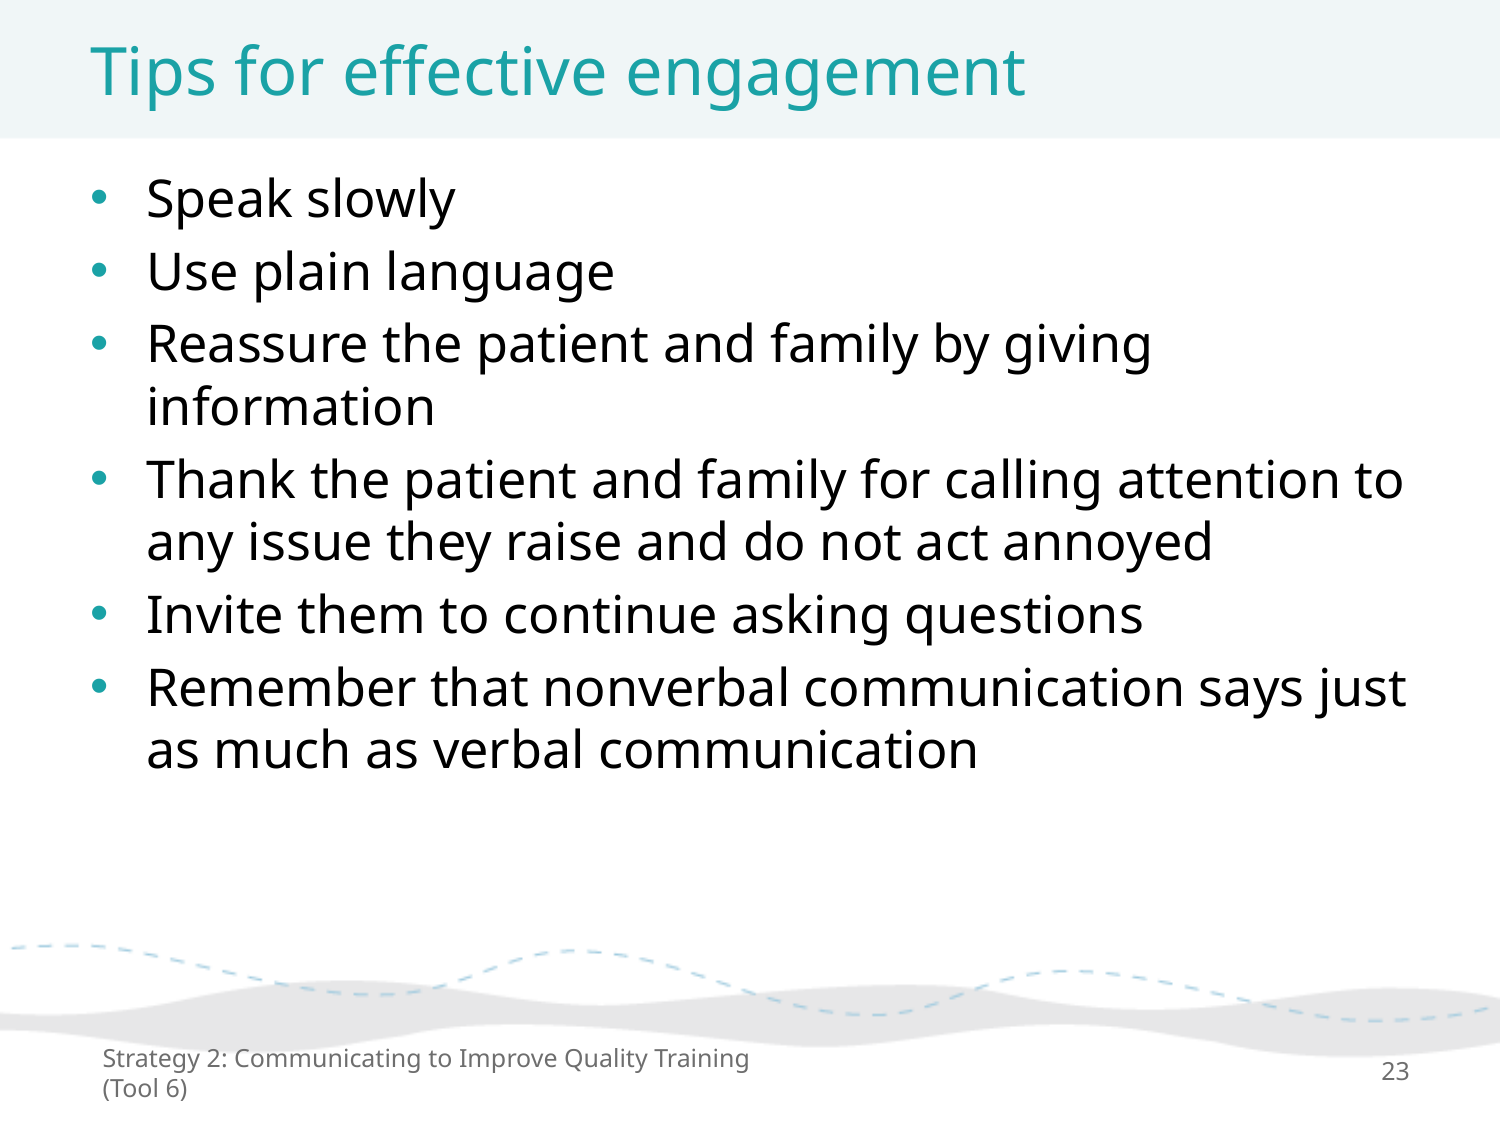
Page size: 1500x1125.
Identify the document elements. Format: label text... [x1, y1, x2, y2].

list Speak slowly Use plain language Reassure the patient and family by giving information Thank the patient and family for calling attention to any issue they raise and do not act annoyed Invite them to continue asking questions Remember that nonverbal communication says just as much as verbal communication [75, 157, 1425, 900]
footer Strategy 2: Communicating to Improve Quality Training (Tool 6) [87, 1042, 825, 1103]
title Tips for effective engagement [75, 0, 1425, 138]
slide_number 23 [1074, 1042, 1425, 1103]
picture [0, 0, 1500, 1125]
